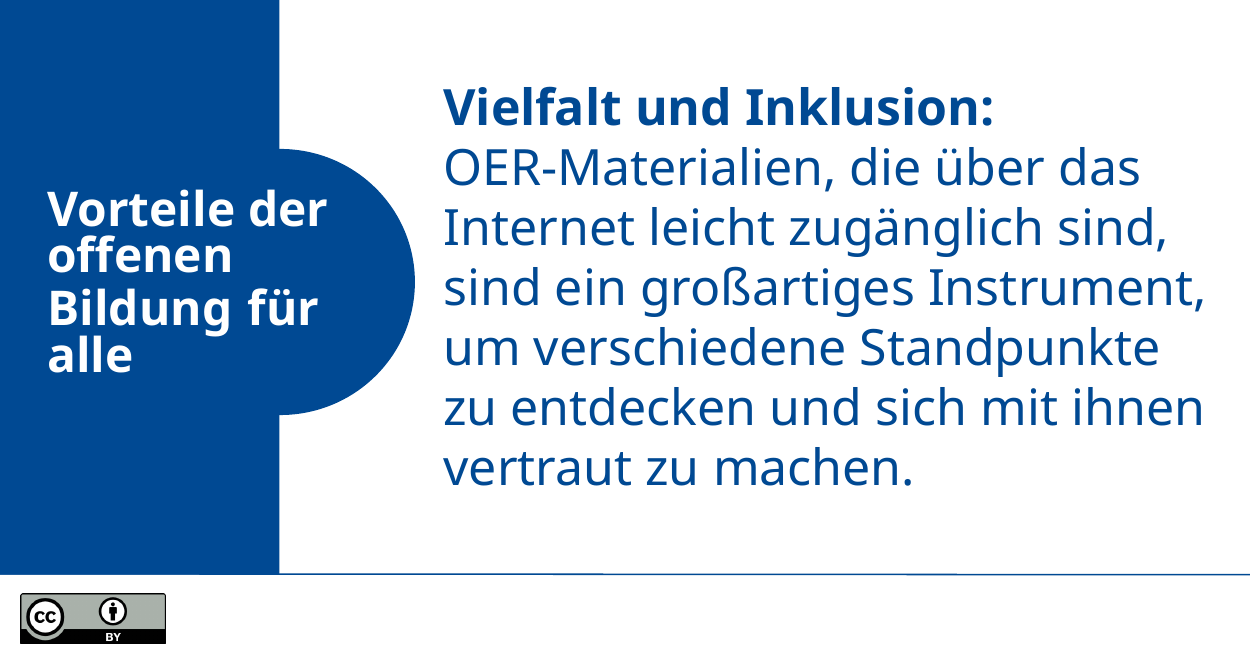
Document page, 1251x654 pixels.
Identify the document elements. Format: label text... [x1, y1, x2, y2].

text_box [0, 582, 1250, 654]
text_box [402, 225, 415, 339]
text_box [200, 148, 361, 175]
picture [20, 592, 166, 645]
text_box Vorteile der offenen Bildung für alle [32, 175, 402, 397]
text_box [212, 397, 348, 416]
text_box [0, 0, 280, 573]
text_box Vielfalt und Inklusion: OER-Materialien, die über das Internet leicht zugänglich sind, sind ein großartiges Instrument, um verschiedene Standpunkte zu entdecken und sich mit ihnen vertraut zu machen. [428, 60, 1228, 511]
